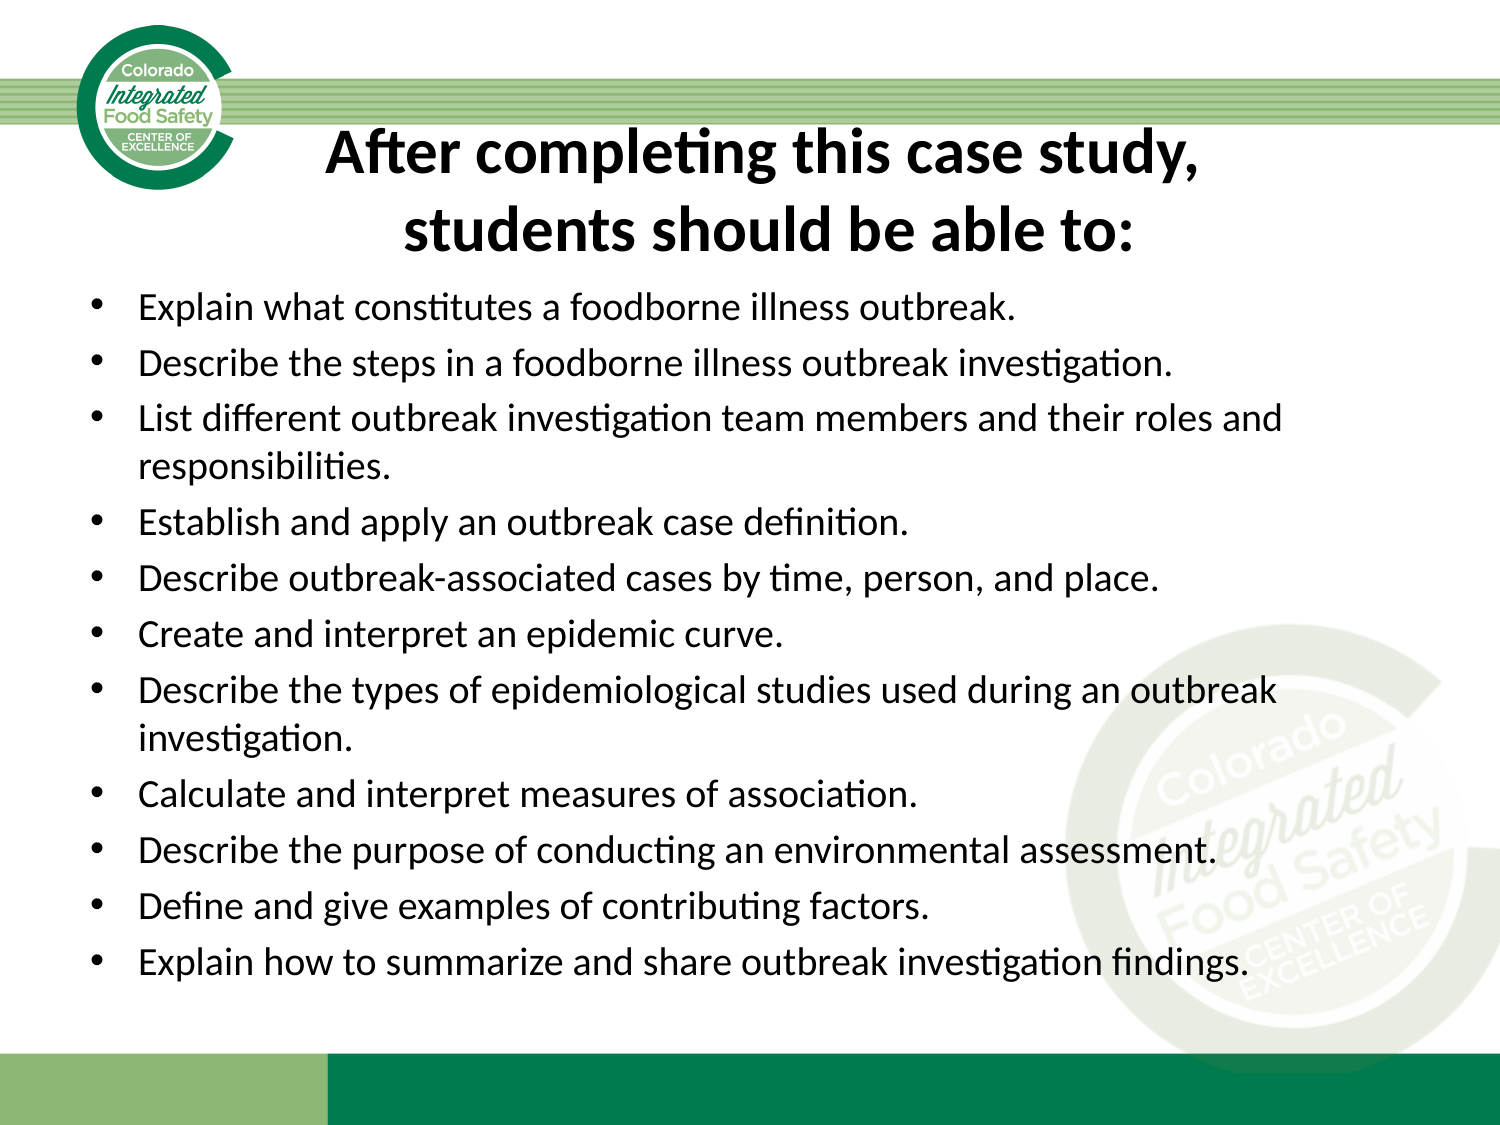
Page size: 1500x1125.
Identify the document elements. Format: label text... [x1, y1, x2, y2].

list Explain what constitutes a foodborne illness outbreak. Describe the steps in a foodborne illness outbreak investigation. List different outbreak investigation team members and their roles and responsibilities. Establish and apply an outbreak case definition. Describe outbreak-associated cases by time, person, and place. Create and interpret an epidemic curve. Describe the types of epidemiological studies used during an outbreak investigation. Calculate and interpret measures of association. Describe the purpose of conducting an environmental assessment. Define and give examples of contributing factors. Explain how to summarize and share outbreak investigation findings. [75, 272, 1466, 1001]
picture [0, 25, 1500, 1125]
title After completing this case study, students should be able to: [75, 100, 1466, 272]
